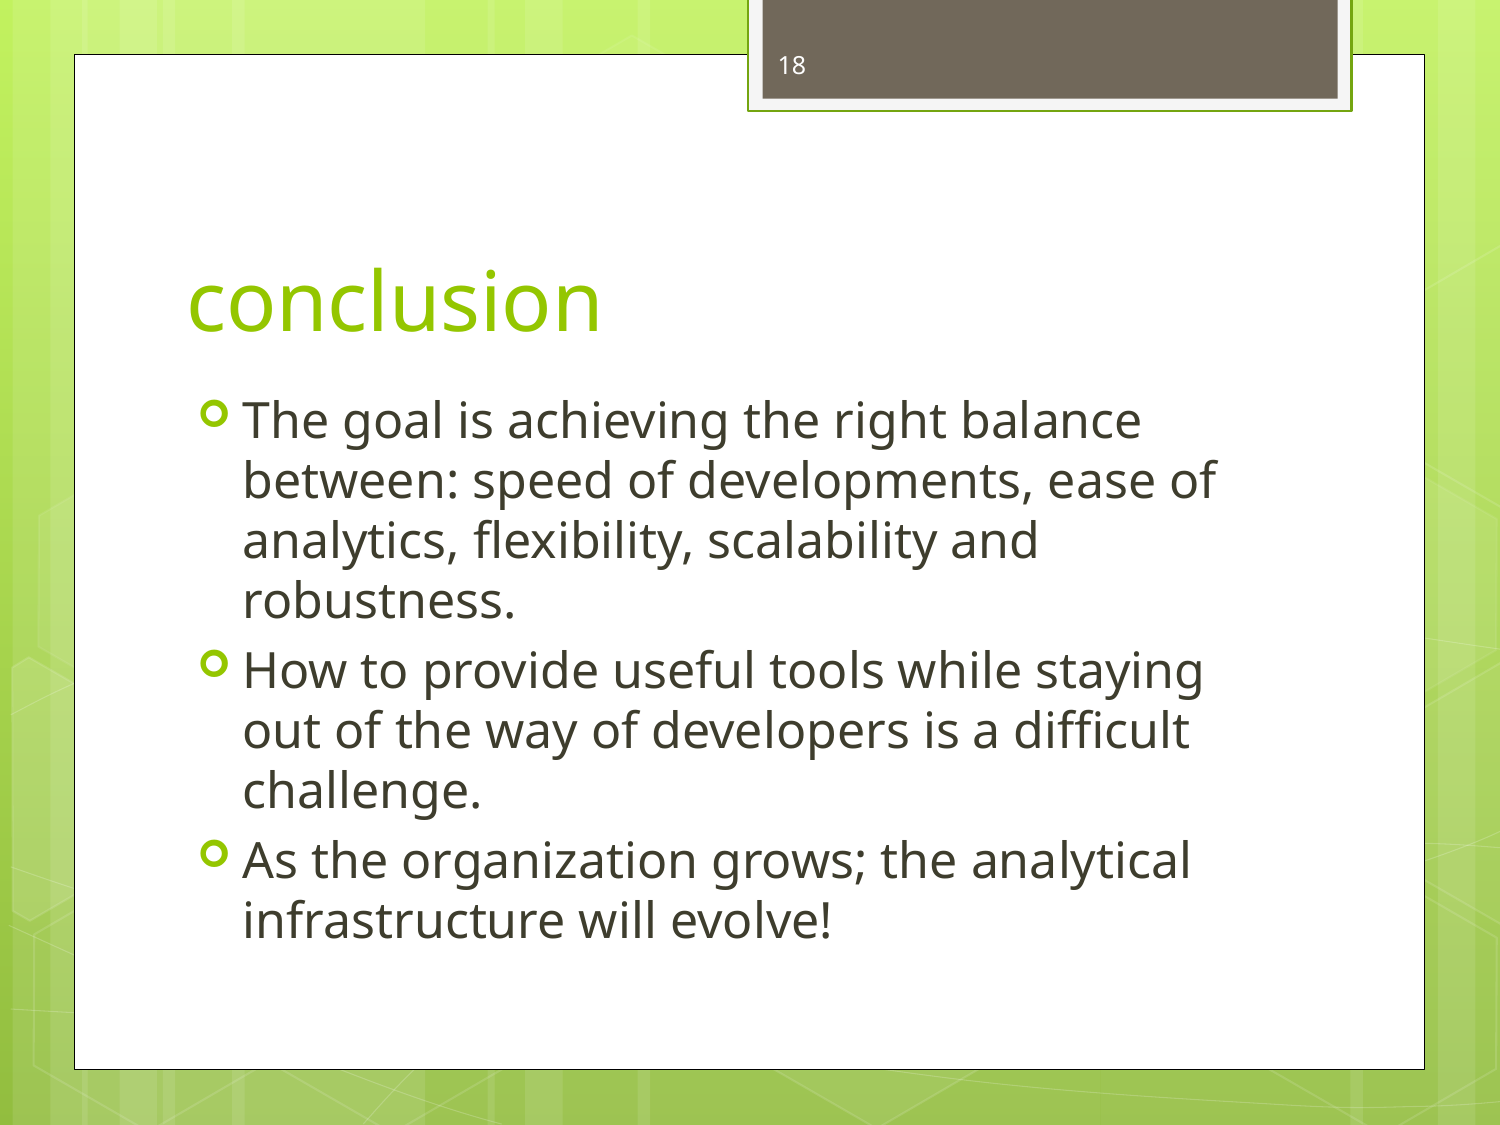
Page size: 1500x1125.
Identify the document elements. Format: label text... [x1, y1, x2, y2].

list The goal is achieving the right balance between: speed of developments, ease of analytics, flexibility, scalability and robustness. How to provide useful tools while staying out of the way of developers is a difficult challenge. As the organization grows; the analytical infrastructure will evolve! [171, 381, 1283, 957]
slide_number 18 [762, 36, 982, 97]
title conclusion [171, 168, 1324, 357]
